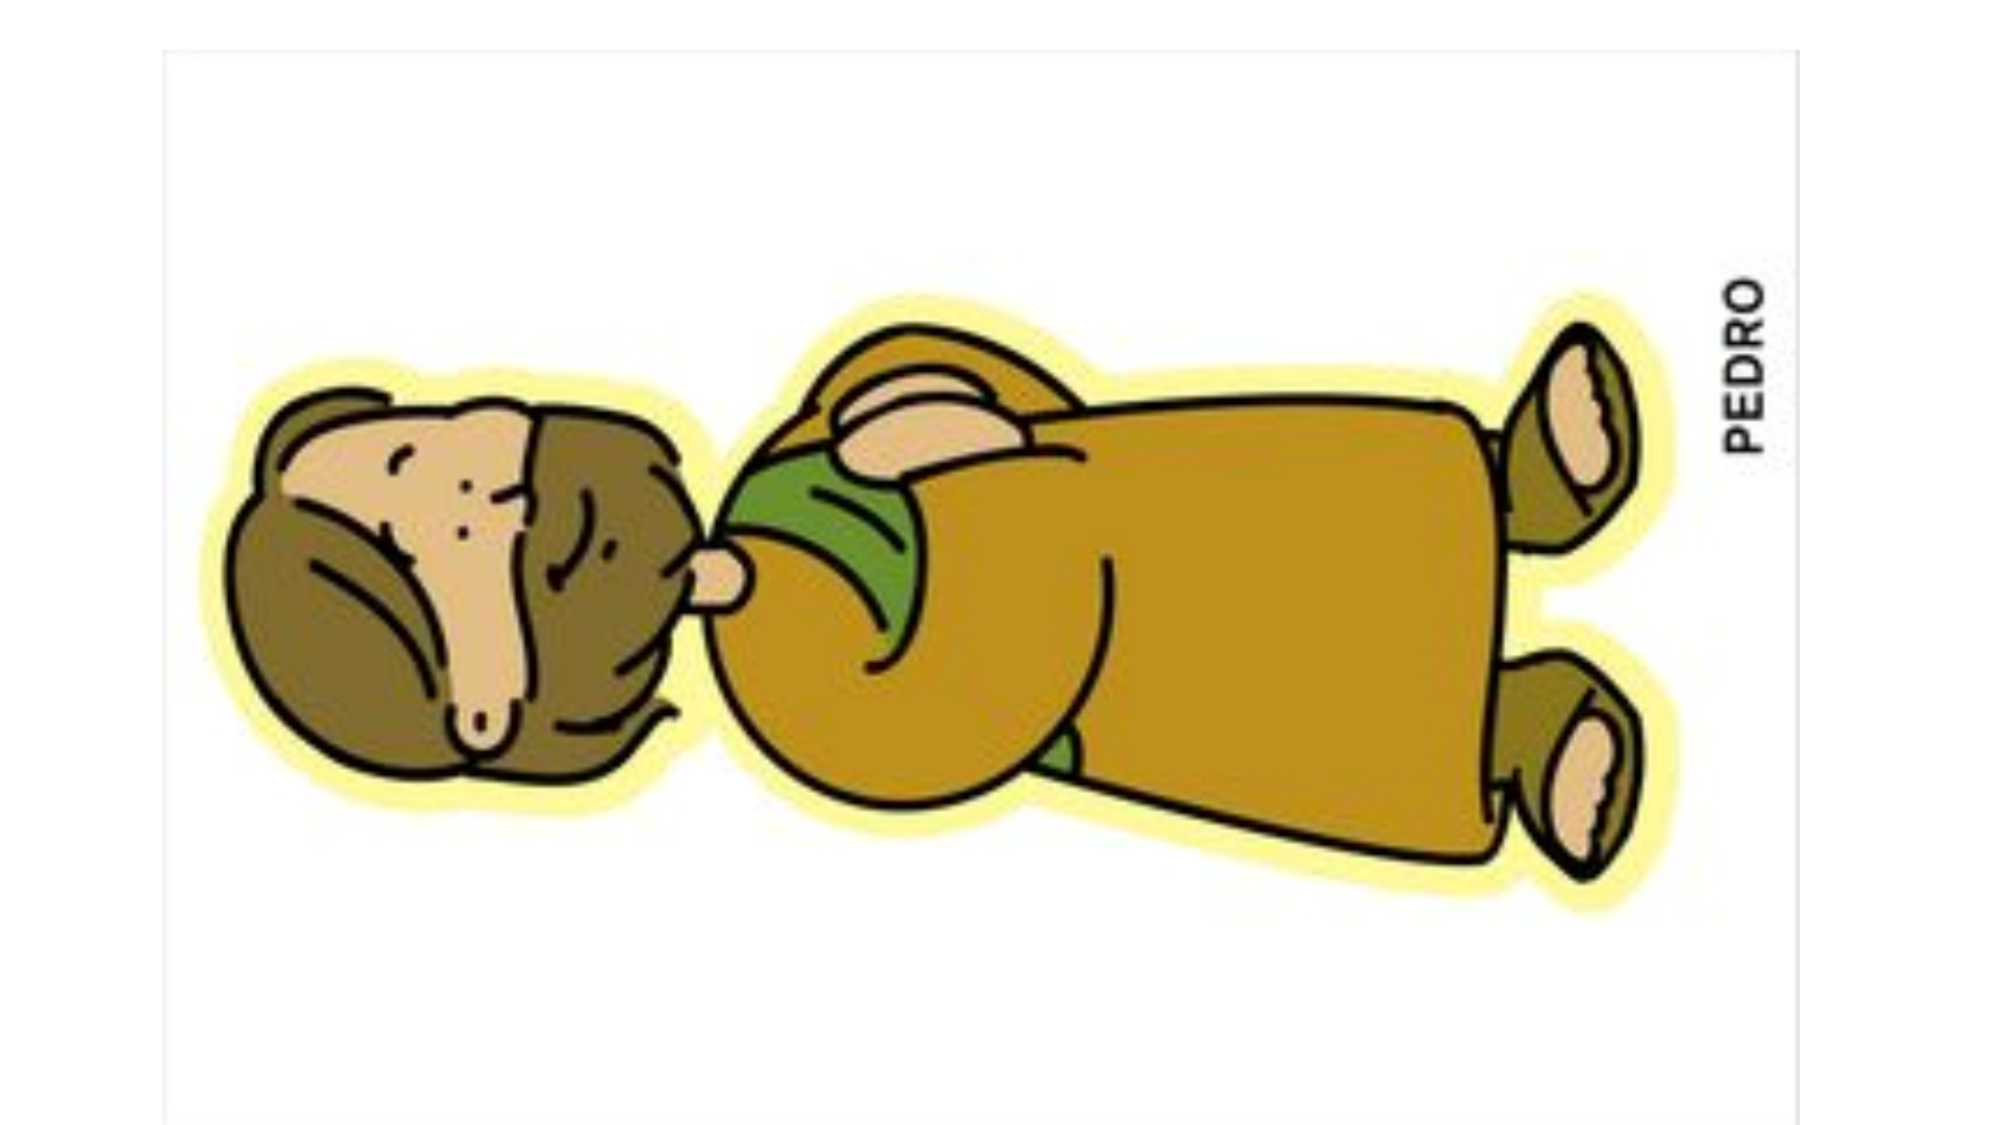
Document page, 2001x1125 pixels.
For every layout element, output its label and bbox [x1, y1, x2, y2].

picture [164, 0, 1798, 1125]
